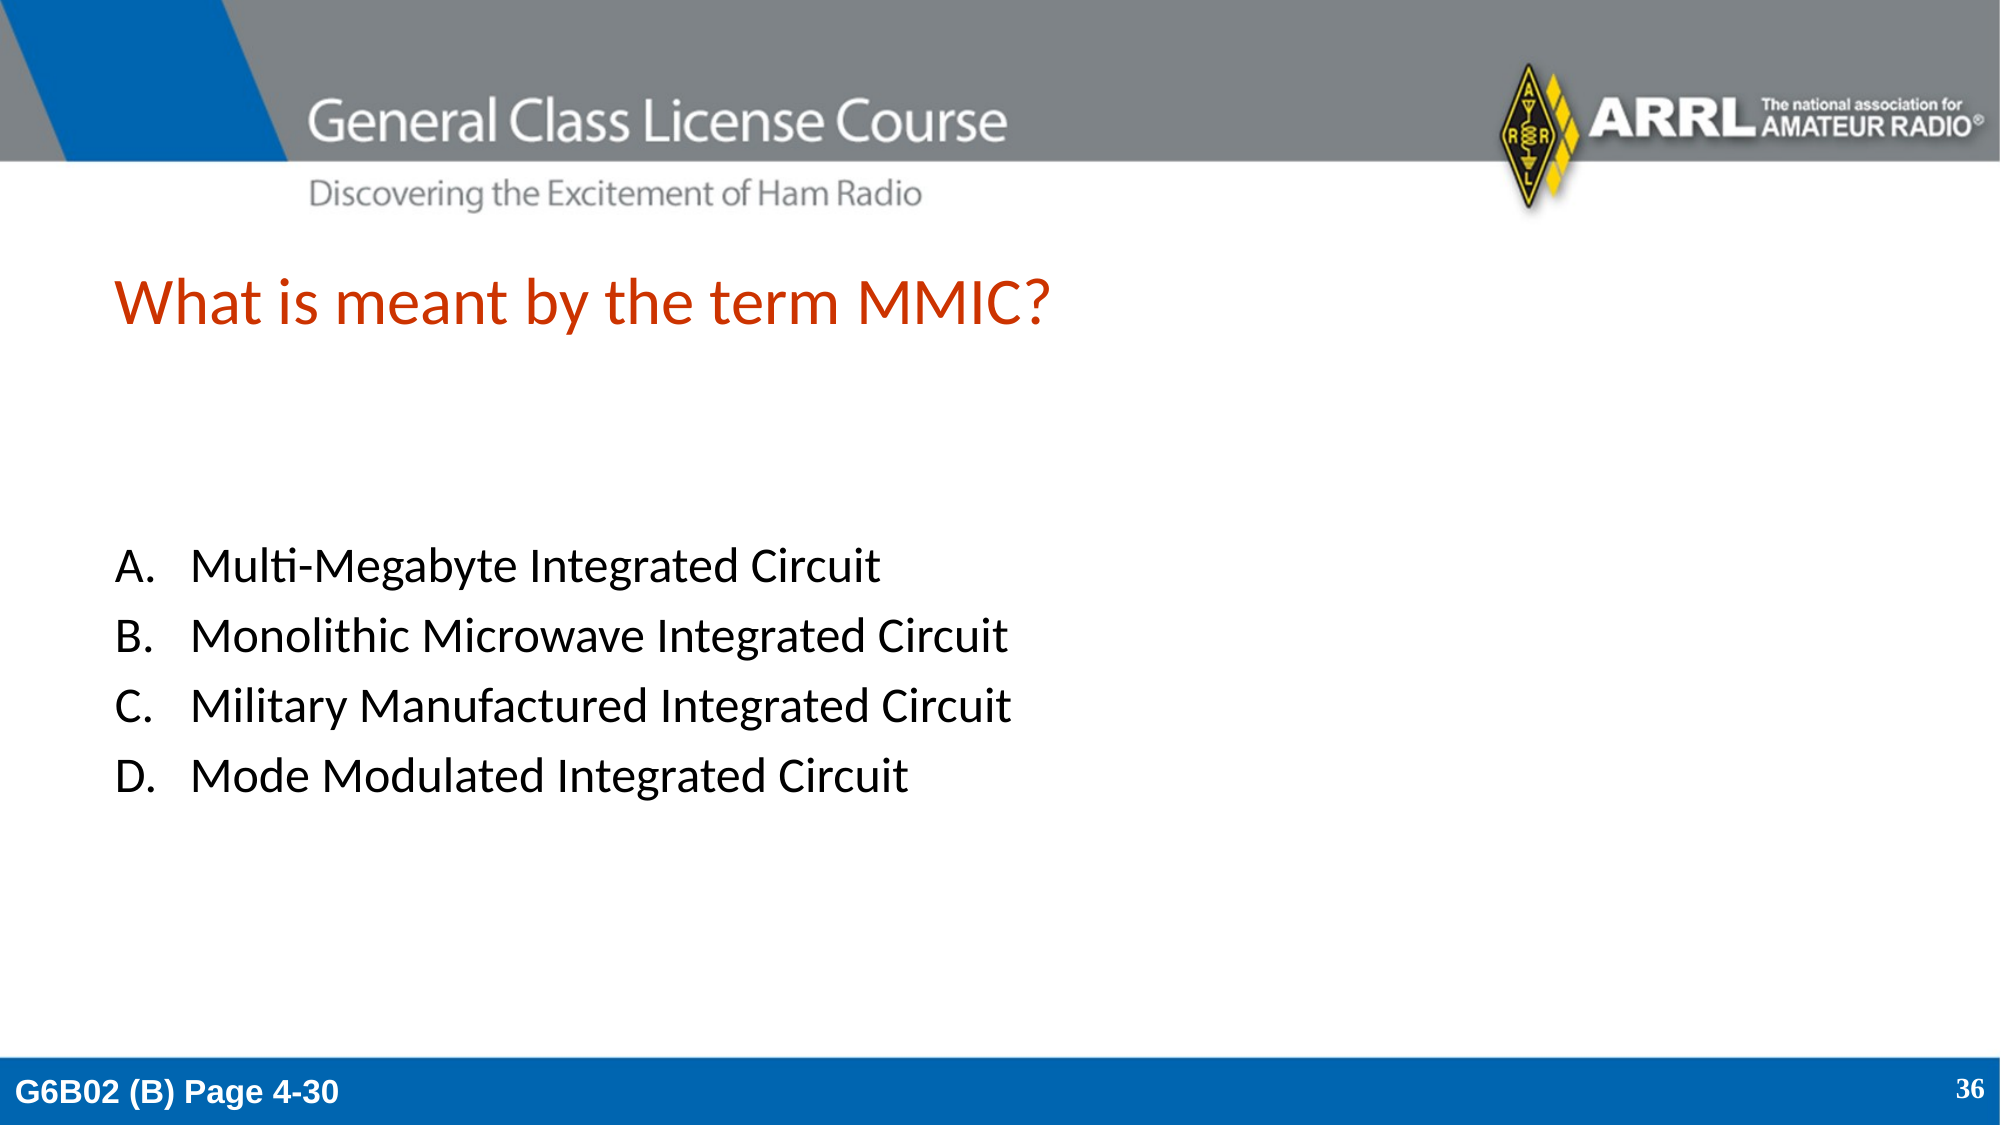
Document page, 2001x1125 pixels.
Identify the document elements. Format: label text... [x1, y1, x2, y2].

text_box 36 [1875, 1062, 2000, 1113]
list Multi-Megabyte Integrated Circuit Monolithic Microwave Integrated Circuit Military Manufactured Integrated Circuit Mode Modulated Integrated Circuit [99, 525, 1900, 1005]
text_box G6B02 (B) Page 4-30 [0, 1062, 1313, 1118]
title What is meant by the term MMIC? [99, 249, 1900, 468]
picture [0, 0, 2001, 1125]
